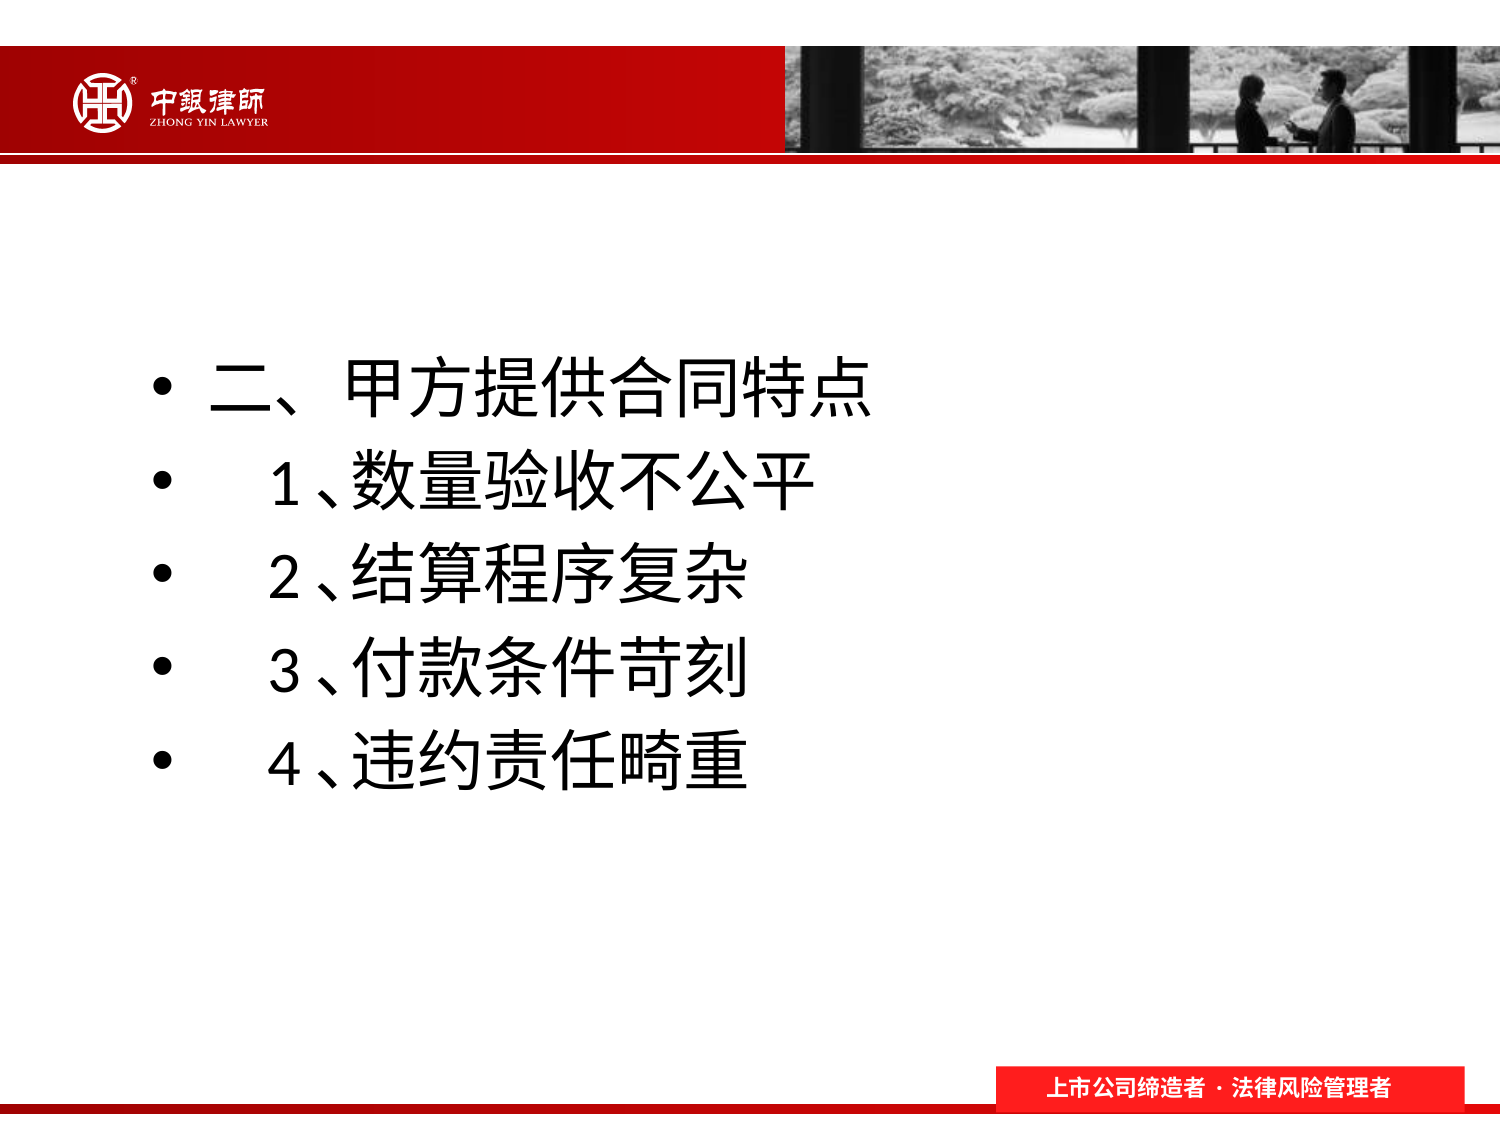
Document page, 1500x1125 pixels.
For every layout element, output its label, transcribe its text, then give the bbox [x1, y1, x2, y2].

list 二、甲方提供合同特点 1､数量验收不公平 2､结算程序复杂 3､付款条件苛刻 4､违约责任畸重 [135, 338, 1425, 1005]
picture [73, 73, 268, 133]
